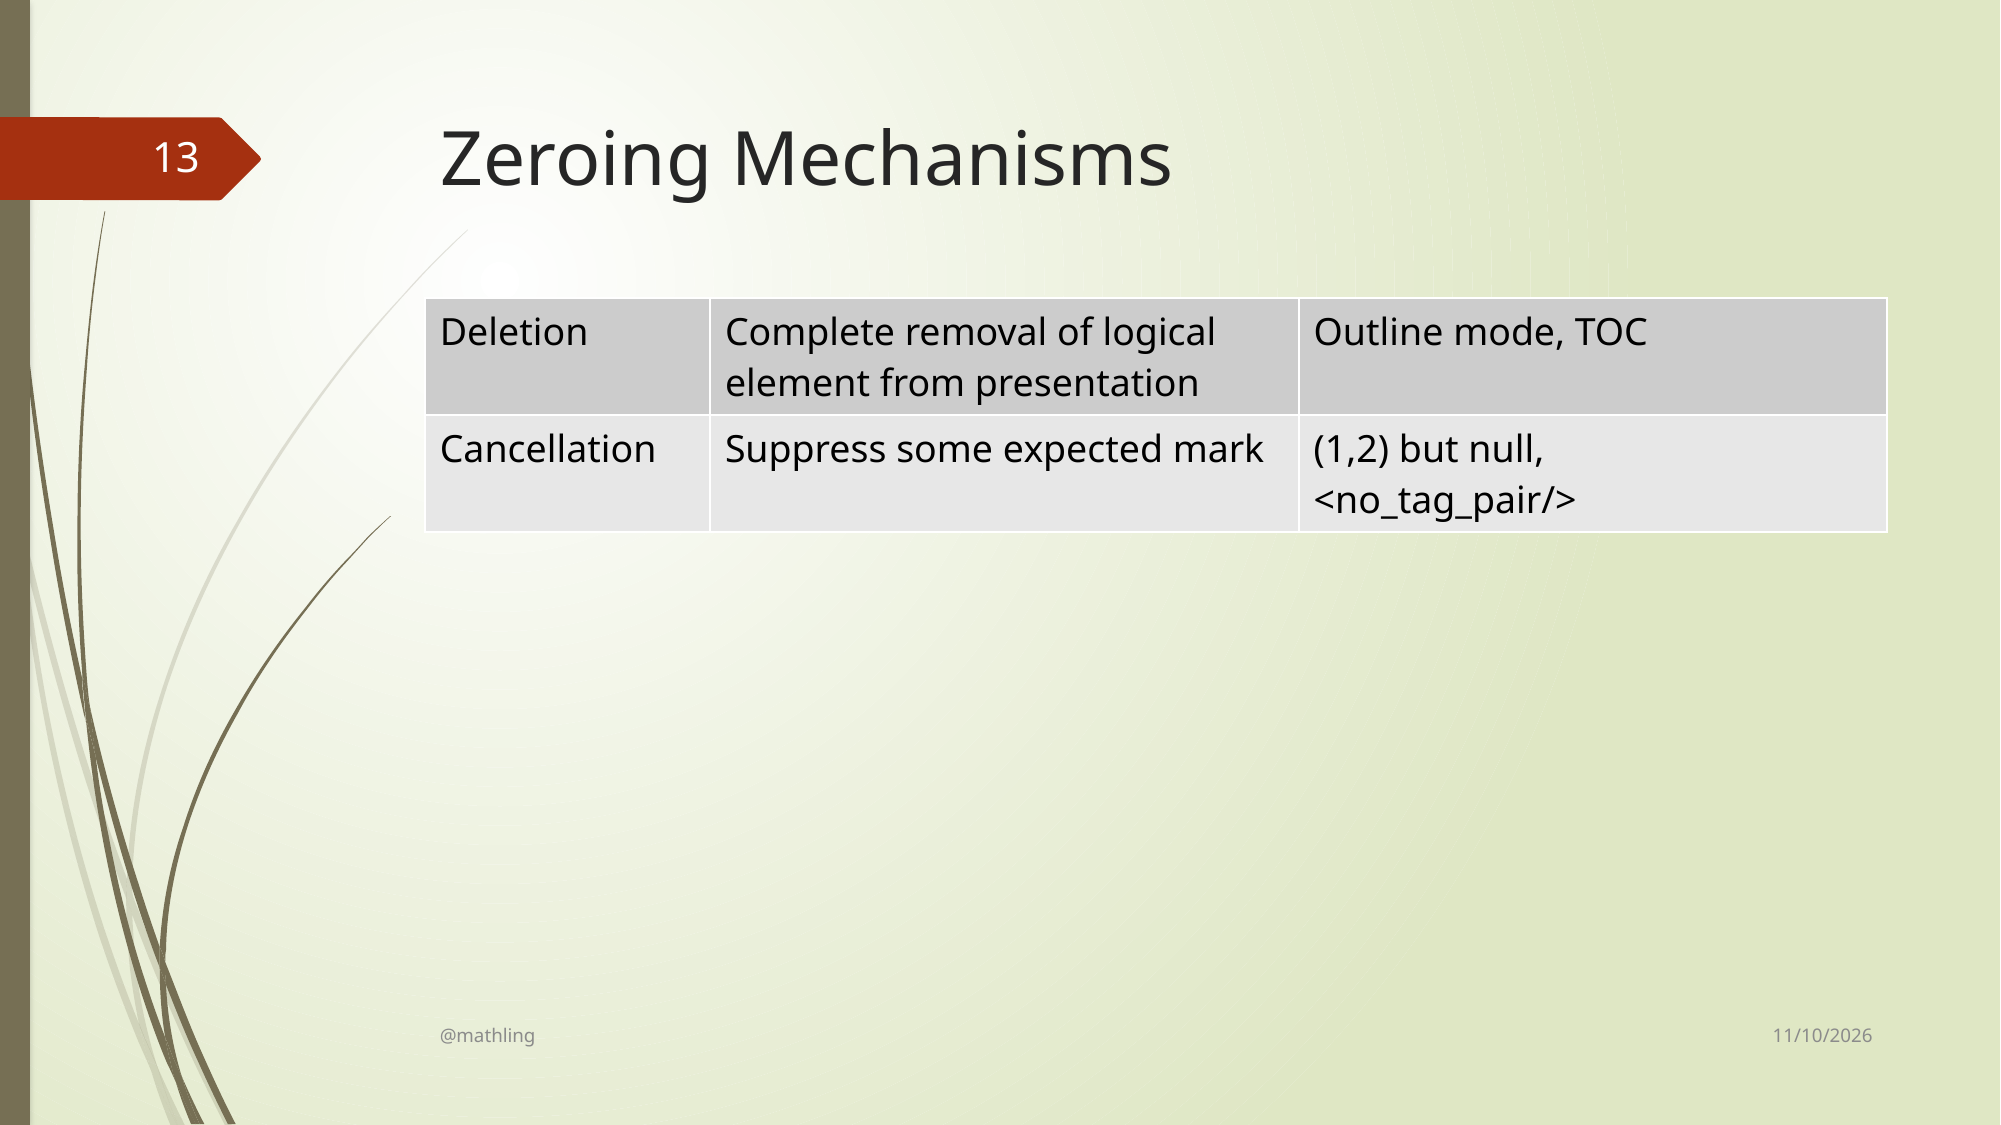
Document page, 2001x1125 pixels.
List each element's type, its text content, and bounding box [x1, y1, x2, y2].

table_cell Suppress some expected mark [711, 416, 1298, 531]
table_header Deletion [426, 299, 709, 414]
table_cell Cancellation [426, 416, 709, 531]
table_header Outline mode, TOC [1300, 299, 1886, 414]
table_cell (1,2) but null, <no_tag_pair/> [1300, 416, 1886, 531]
slide_number 13 [87, 129, 216, 190]
table_header Complete removal of logical element from presentation [711, 299, 1298, 414]
title Zeroing Mechanisms [425, 102, 1888, 262]
footer @mathling [424, 1006, 1675, 1067]
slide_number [1699, 1005, 1888, 1067]
